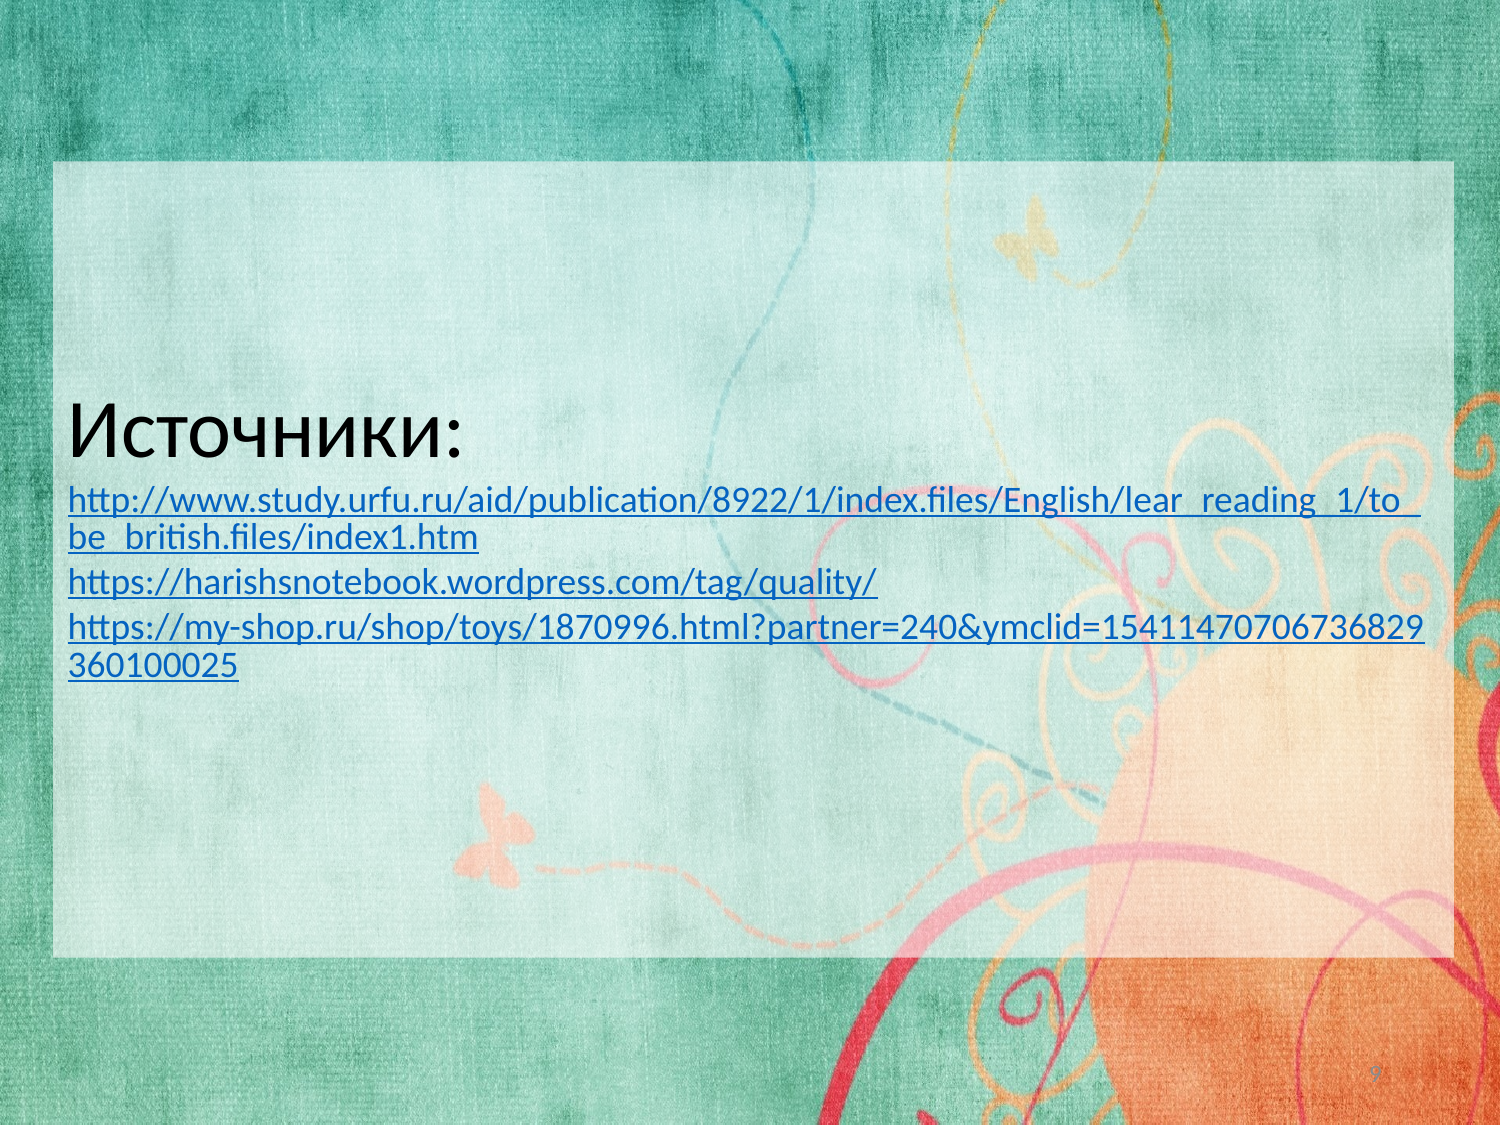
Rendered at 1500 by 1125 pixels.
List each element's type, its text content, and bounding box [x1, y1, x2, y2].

text_box Источники: http://www.study.urfu.ru/aid/publication/8922/1/index.files/English/lear_reading_1/to_be_british.files/index1.htm https://harishsnotebook.wordpress.com/tag/quality/ https://my-shop.ru/shop/toys/1870996.html?partner=240&ymclid=15411470706736829360100025 [51, 160, 1455, 959]
slide_number 9 [1059, 1042, 1397, 1103]
picture [0, 0, 1500, 1125]
